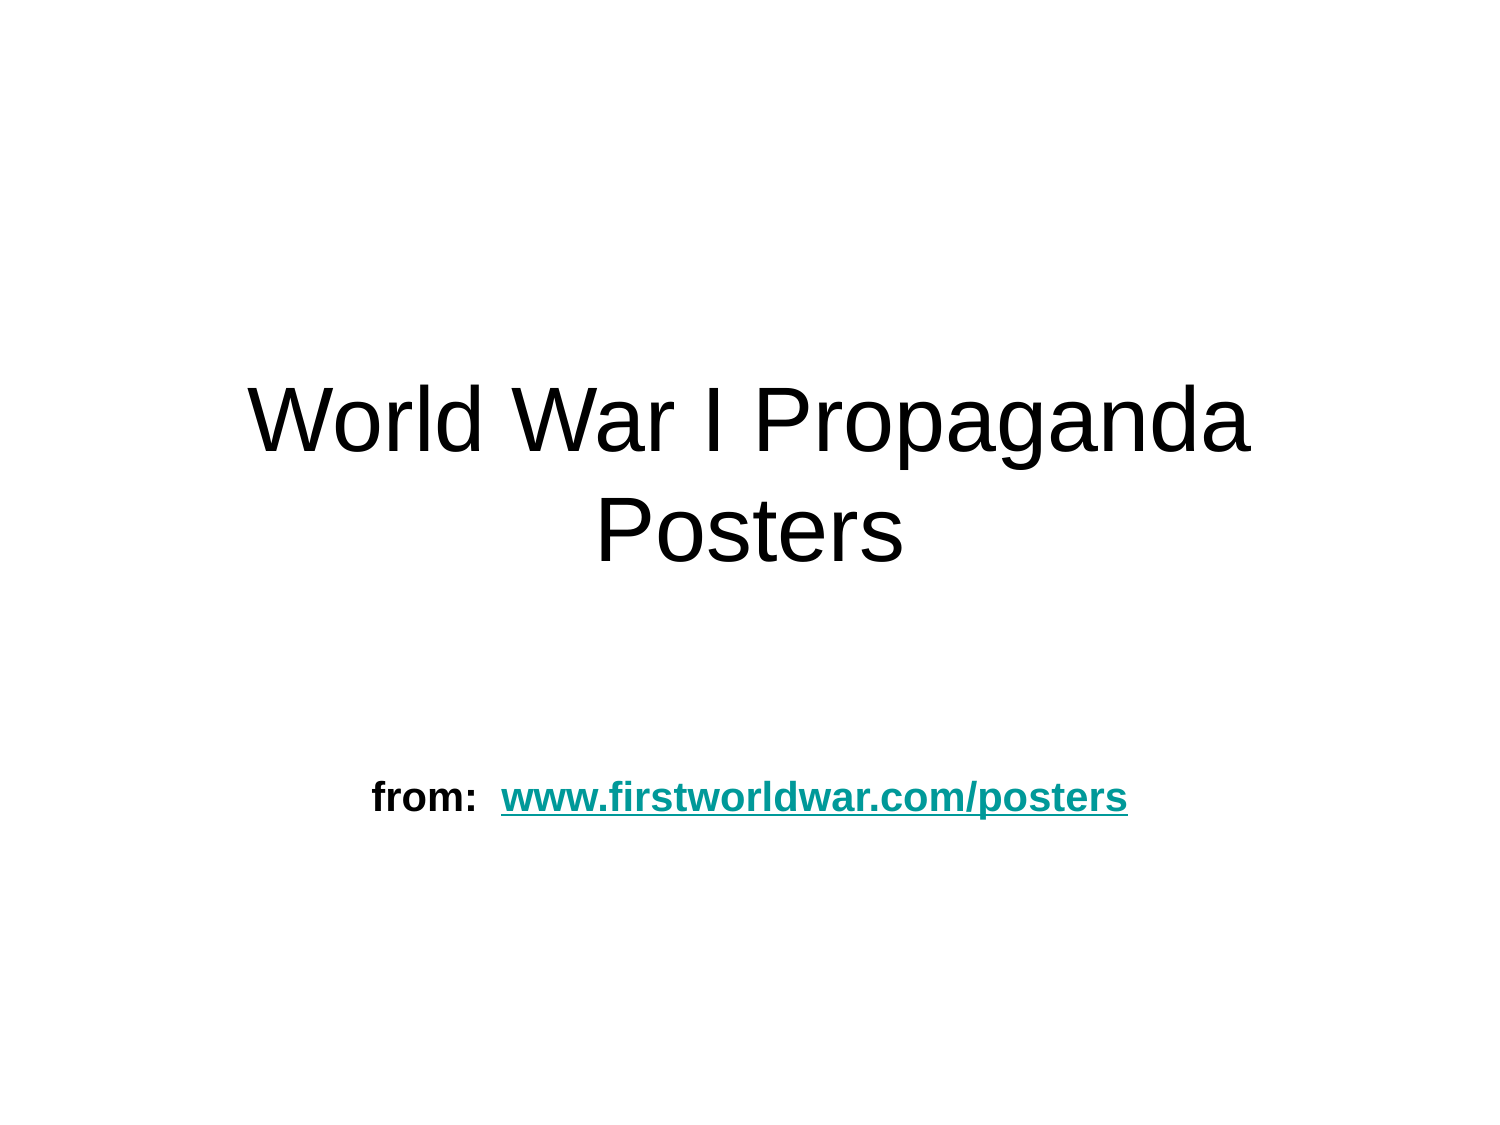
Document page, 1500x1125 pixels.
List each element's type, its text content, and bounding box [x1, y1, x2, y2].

subtitle from: www.firstworldwar.com/posters [224, 762, 1276, 938]
title World War I Propaganda Posters [112, 349, 1388, 591]
